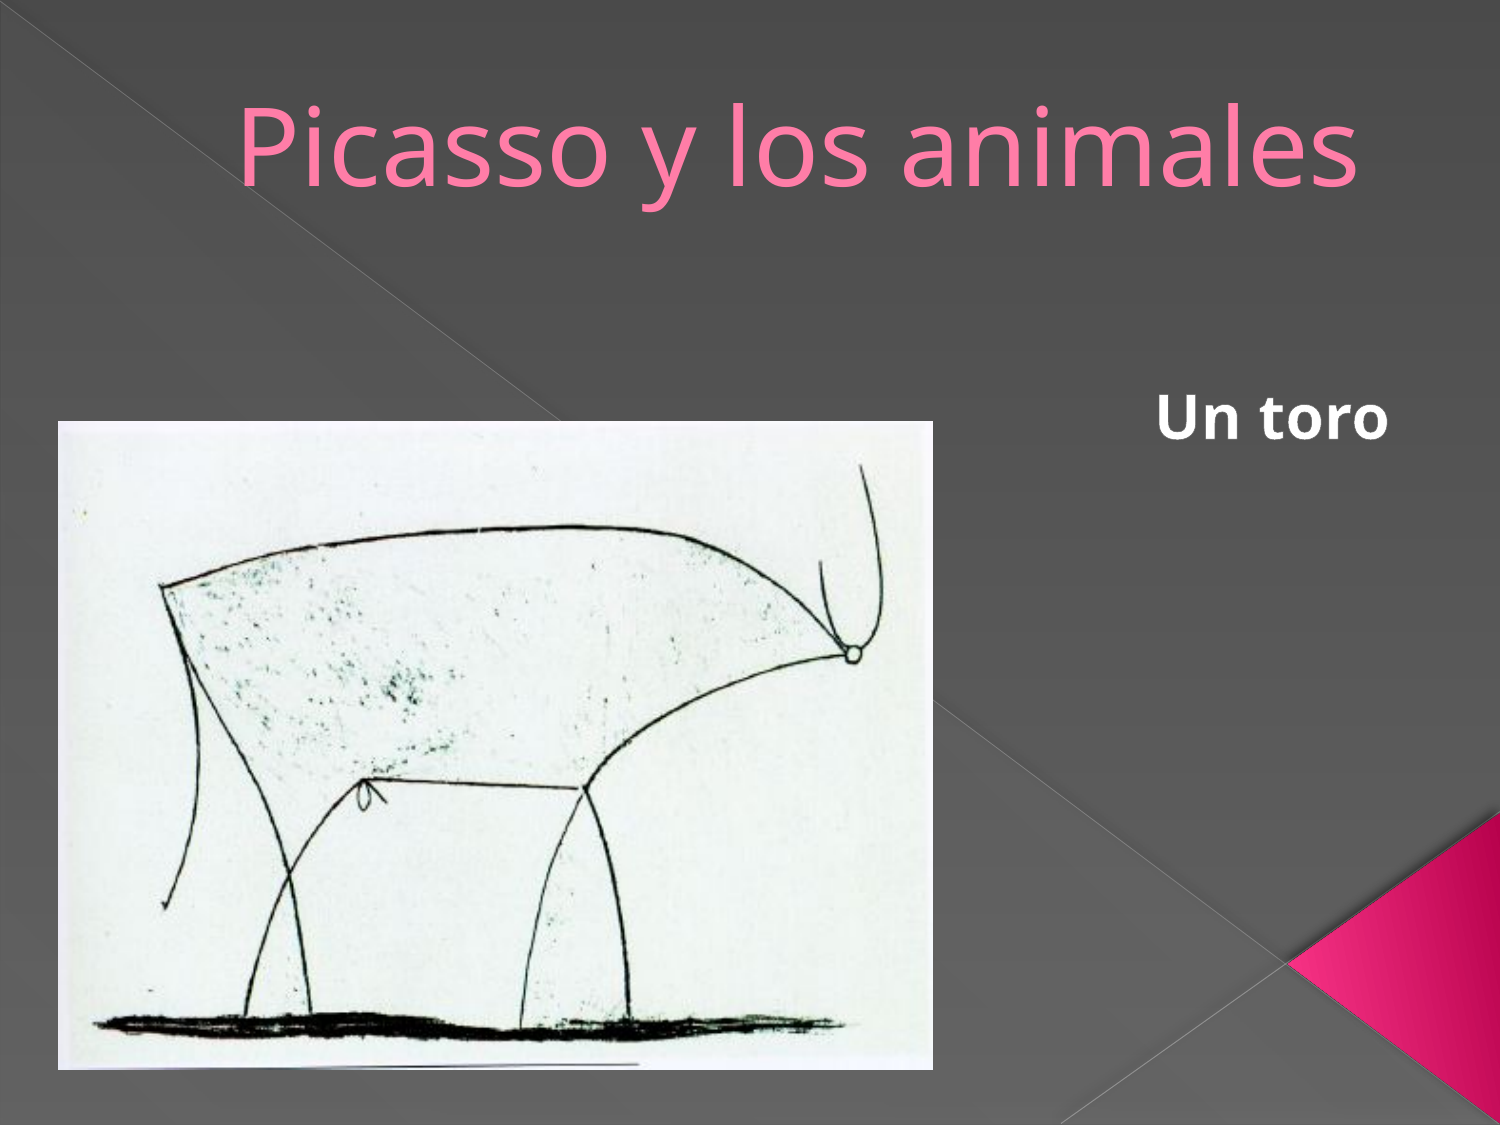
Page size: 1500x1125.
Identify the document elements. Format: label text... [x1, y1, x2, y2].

picture [58, 421, 933, 1070]
title Picasso y los animales [93, 70, 1417, 217]
subtitle Un toro [88, 368, 1412, 657]
